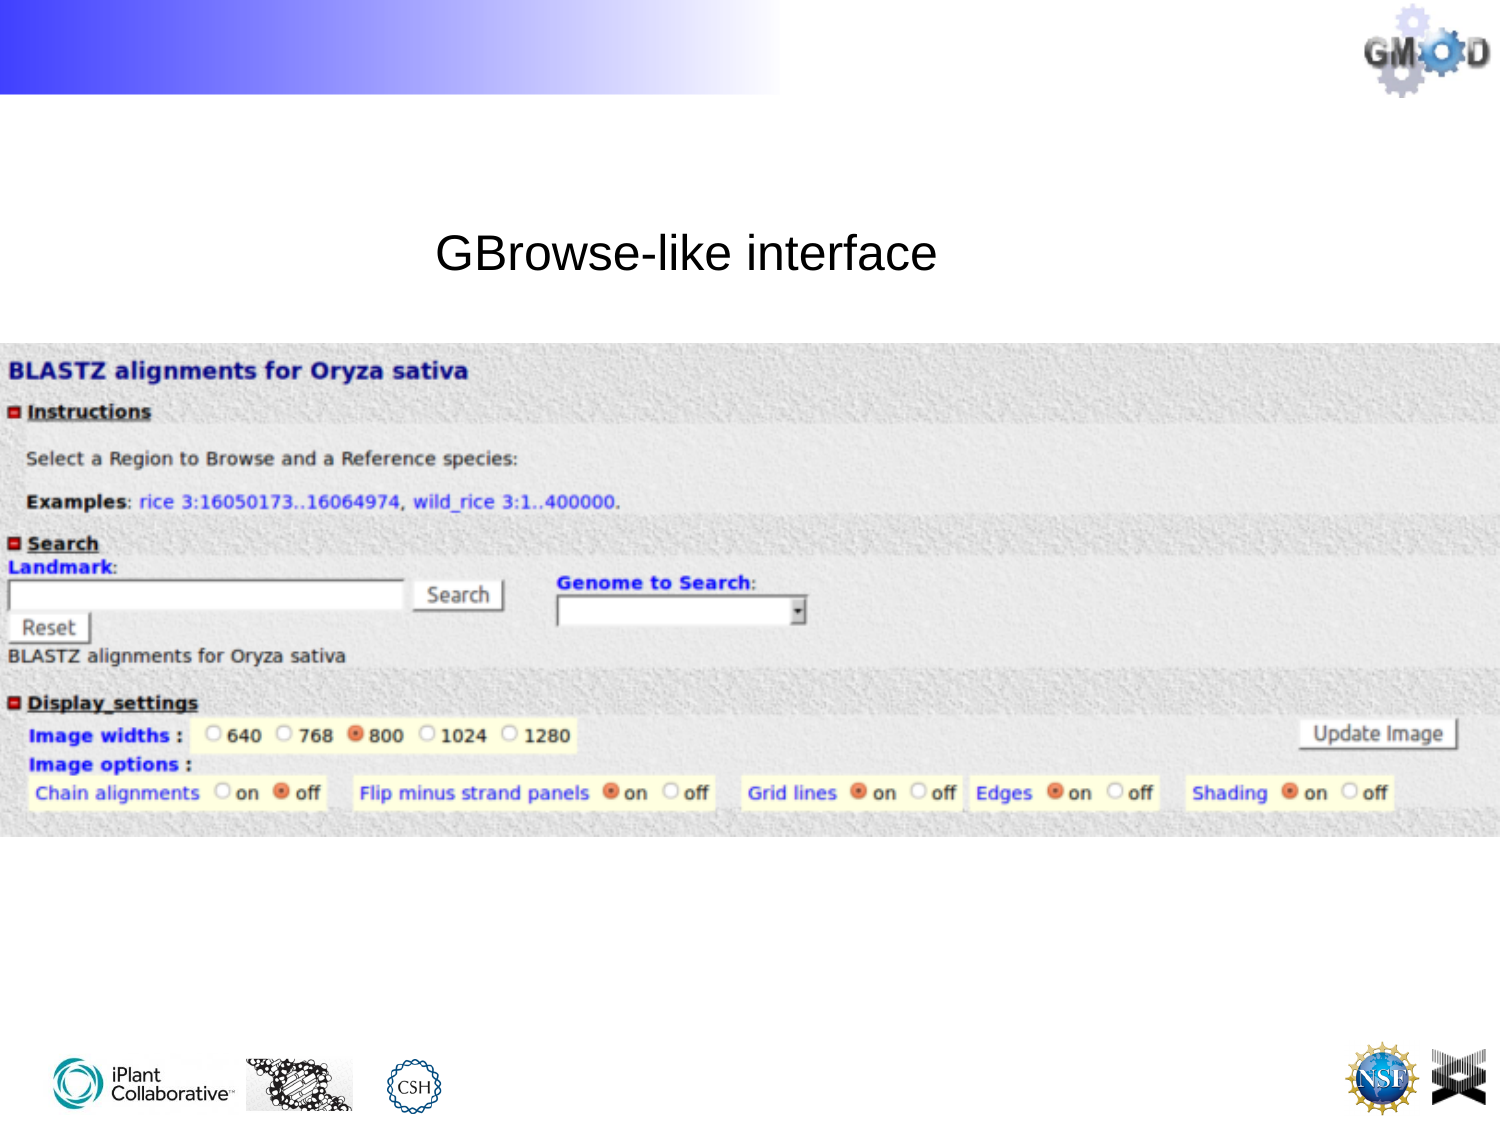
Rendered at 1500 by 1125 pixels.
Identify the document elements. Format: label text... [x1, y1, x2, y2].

picture [1431, 1049, 1487, 1105]
text_box [0, 0, 1497, 98]
text_box GBrowse-like interface [420, 212, 953, 289]
picture [382, 1054, 442, 1116]
picture [246, 1056, 353, 1113]
picture [0, 343, 1500, 837]
picture [39, 1053, 240, 1115]
picture [1344, 1040, 1420, 1116]
